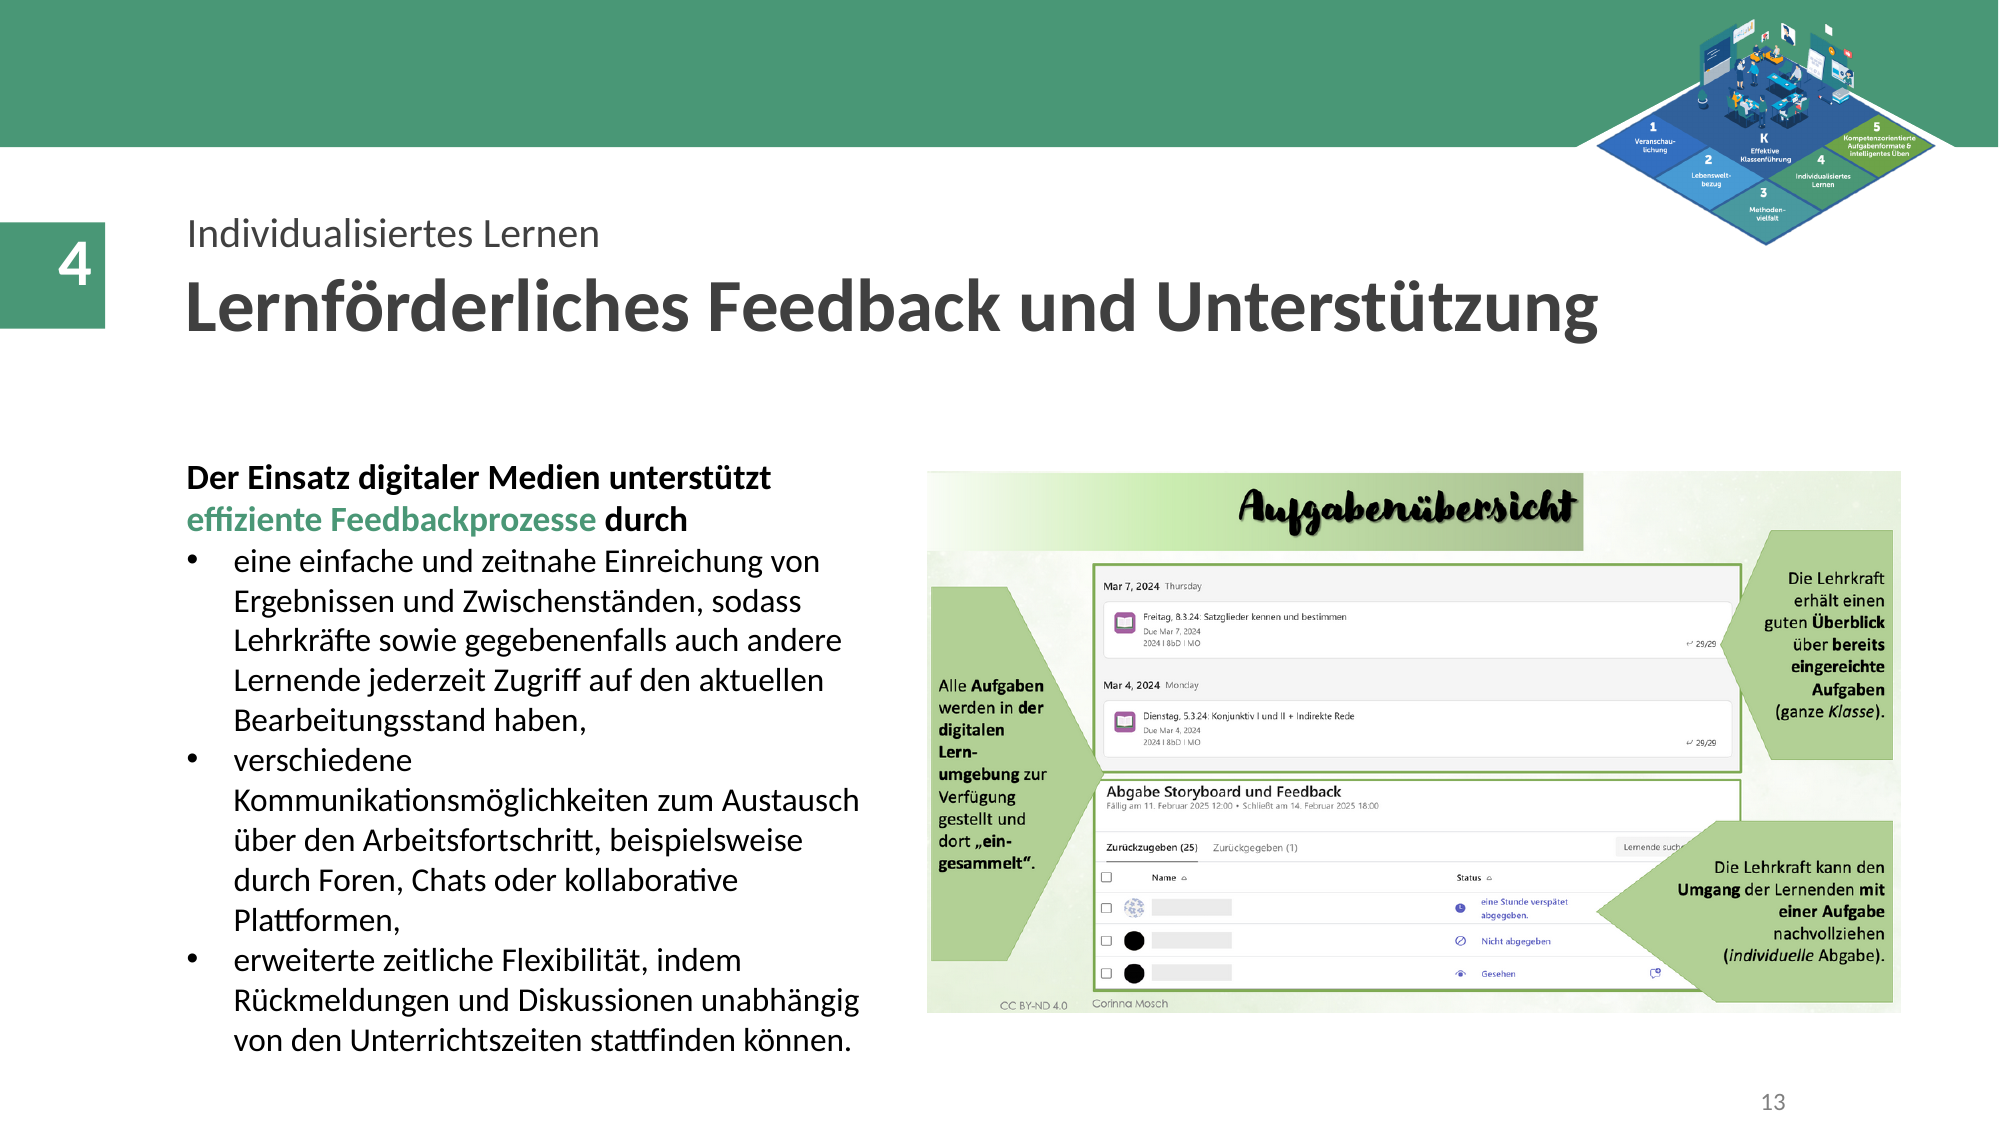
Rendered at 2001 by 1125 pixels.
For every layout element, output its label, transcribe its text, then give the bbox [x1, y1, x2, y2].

picture [1589, 12, 1942, 249]
picture [927, 470, 1901, 1013]
text_box Der Einsatz digitaler Medien unterstützt effiziente Feedbackprozesse durch eine einfache und zeitnahe Einreichung von Ergebnissen und Zwischenständen, sodass Lehrkräfte sowie gegebenenfalls auch andere Lernende jederzeit Zugriff auf den aktuellen Bearbeitungsstand haben, verschiedene Kommunikationsmöglichkeiten zum Austausch über den Arbeitsfortschritt, beispielsweise durch Foren, Chats oder kollaborative Plattformen, erweiterte zeitliche Flexibilität, indem Rückmeldungen und Diskussionen unabhängig von den Unterrichtszeiten stattfinden können. [171, 446, 894, 1066]
list Lernförderliches Feedback und Unterstützung [170, 272, 1901, 356]
list Individualisiertes Lernen [171, 180, 1615, 264]
slide_number 13 [1350, 1075, 1801, 1125]
